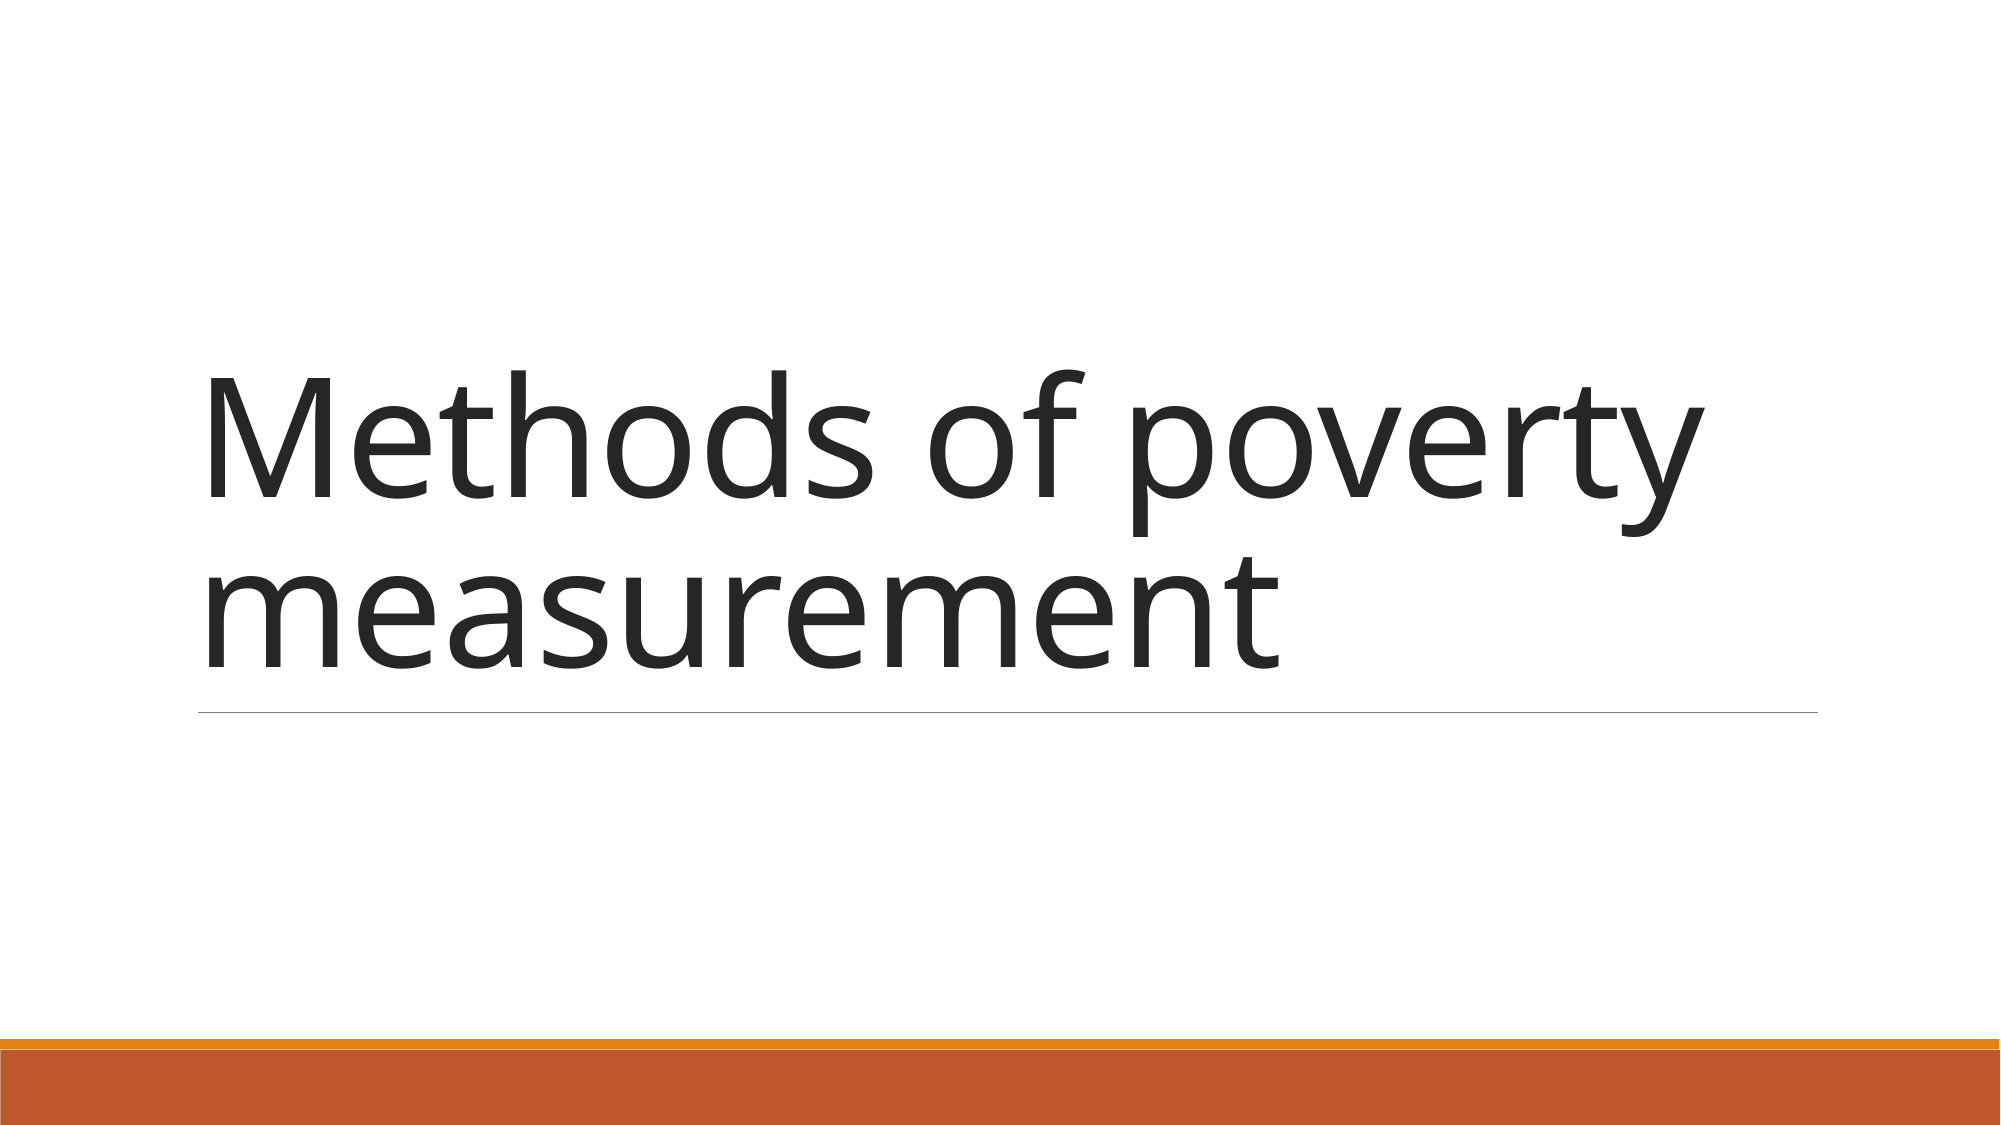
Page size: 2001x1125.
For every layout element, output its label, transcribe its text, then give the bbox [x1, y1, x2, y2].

title Methods of poverty measurement [180, 124, 1830, 710]
